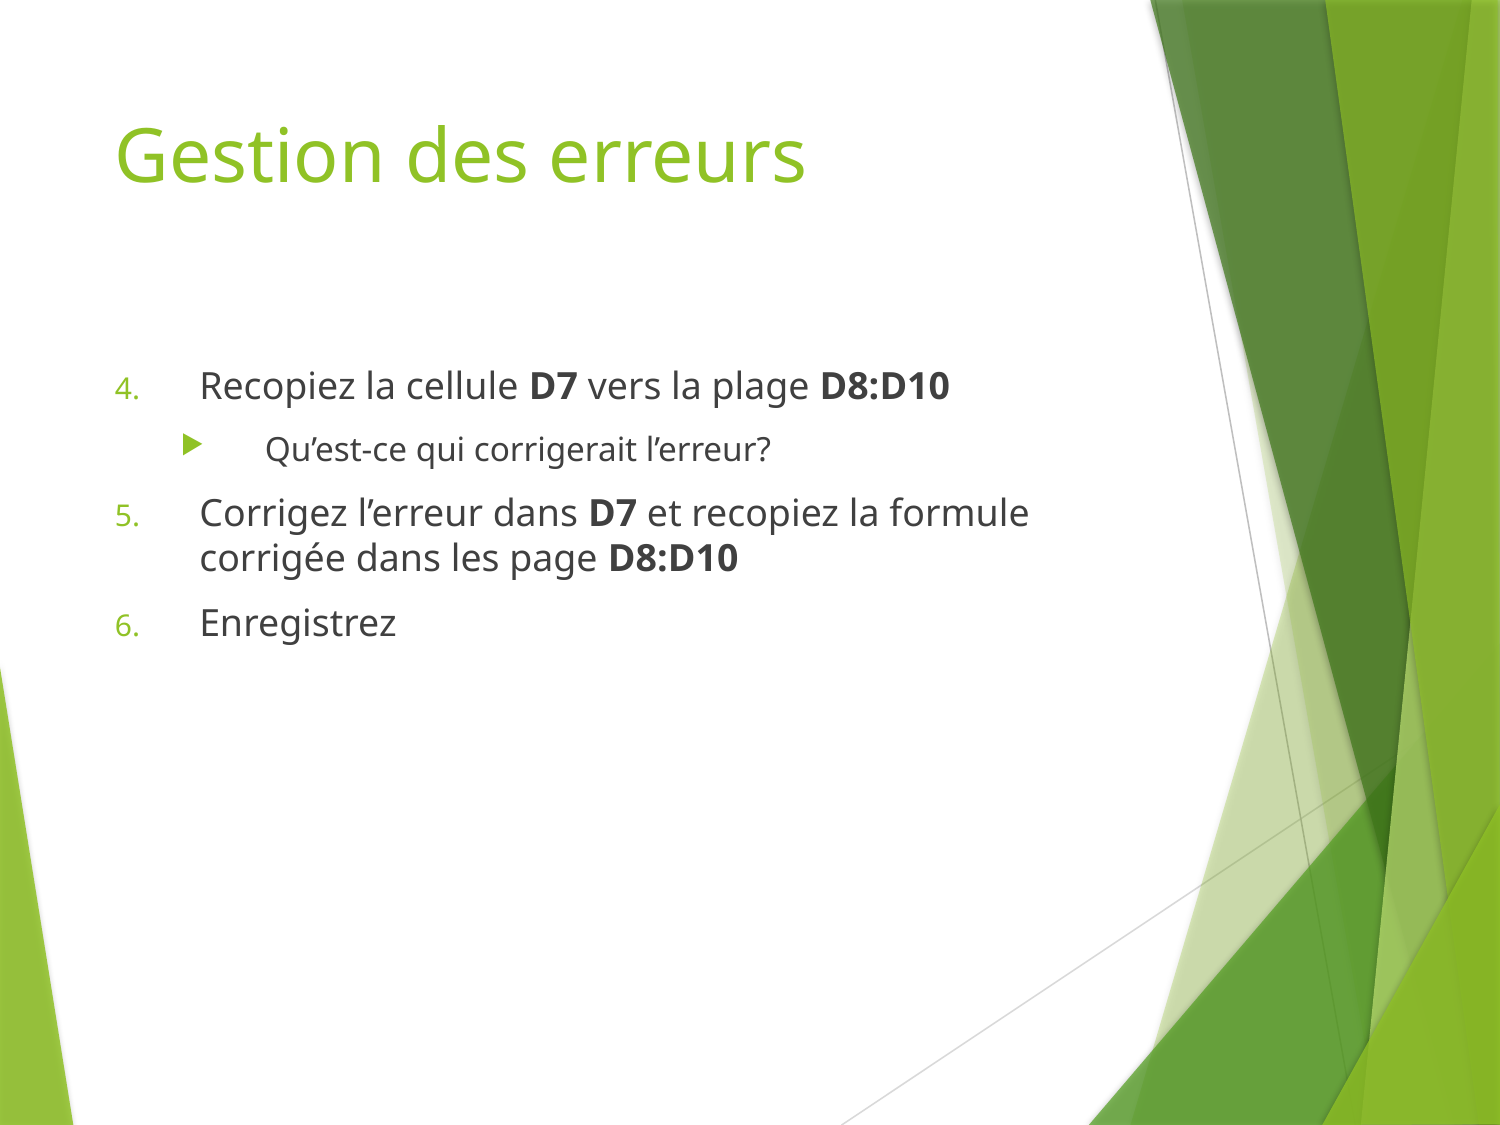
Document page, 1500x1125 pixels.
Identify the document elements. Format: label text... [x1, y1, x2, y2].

title Gestion des erreurs [99, 99, 1142, 317]
list Recopiez la cellule D7 vers la plage D8:D10 Qu’est-ce qui corrigerait l’erreur? Corrigez l’erreur dans D7 et recopiez la formule corrigée dans les page D8:D10 Enregistrez [99, 354, 1142, 992]
